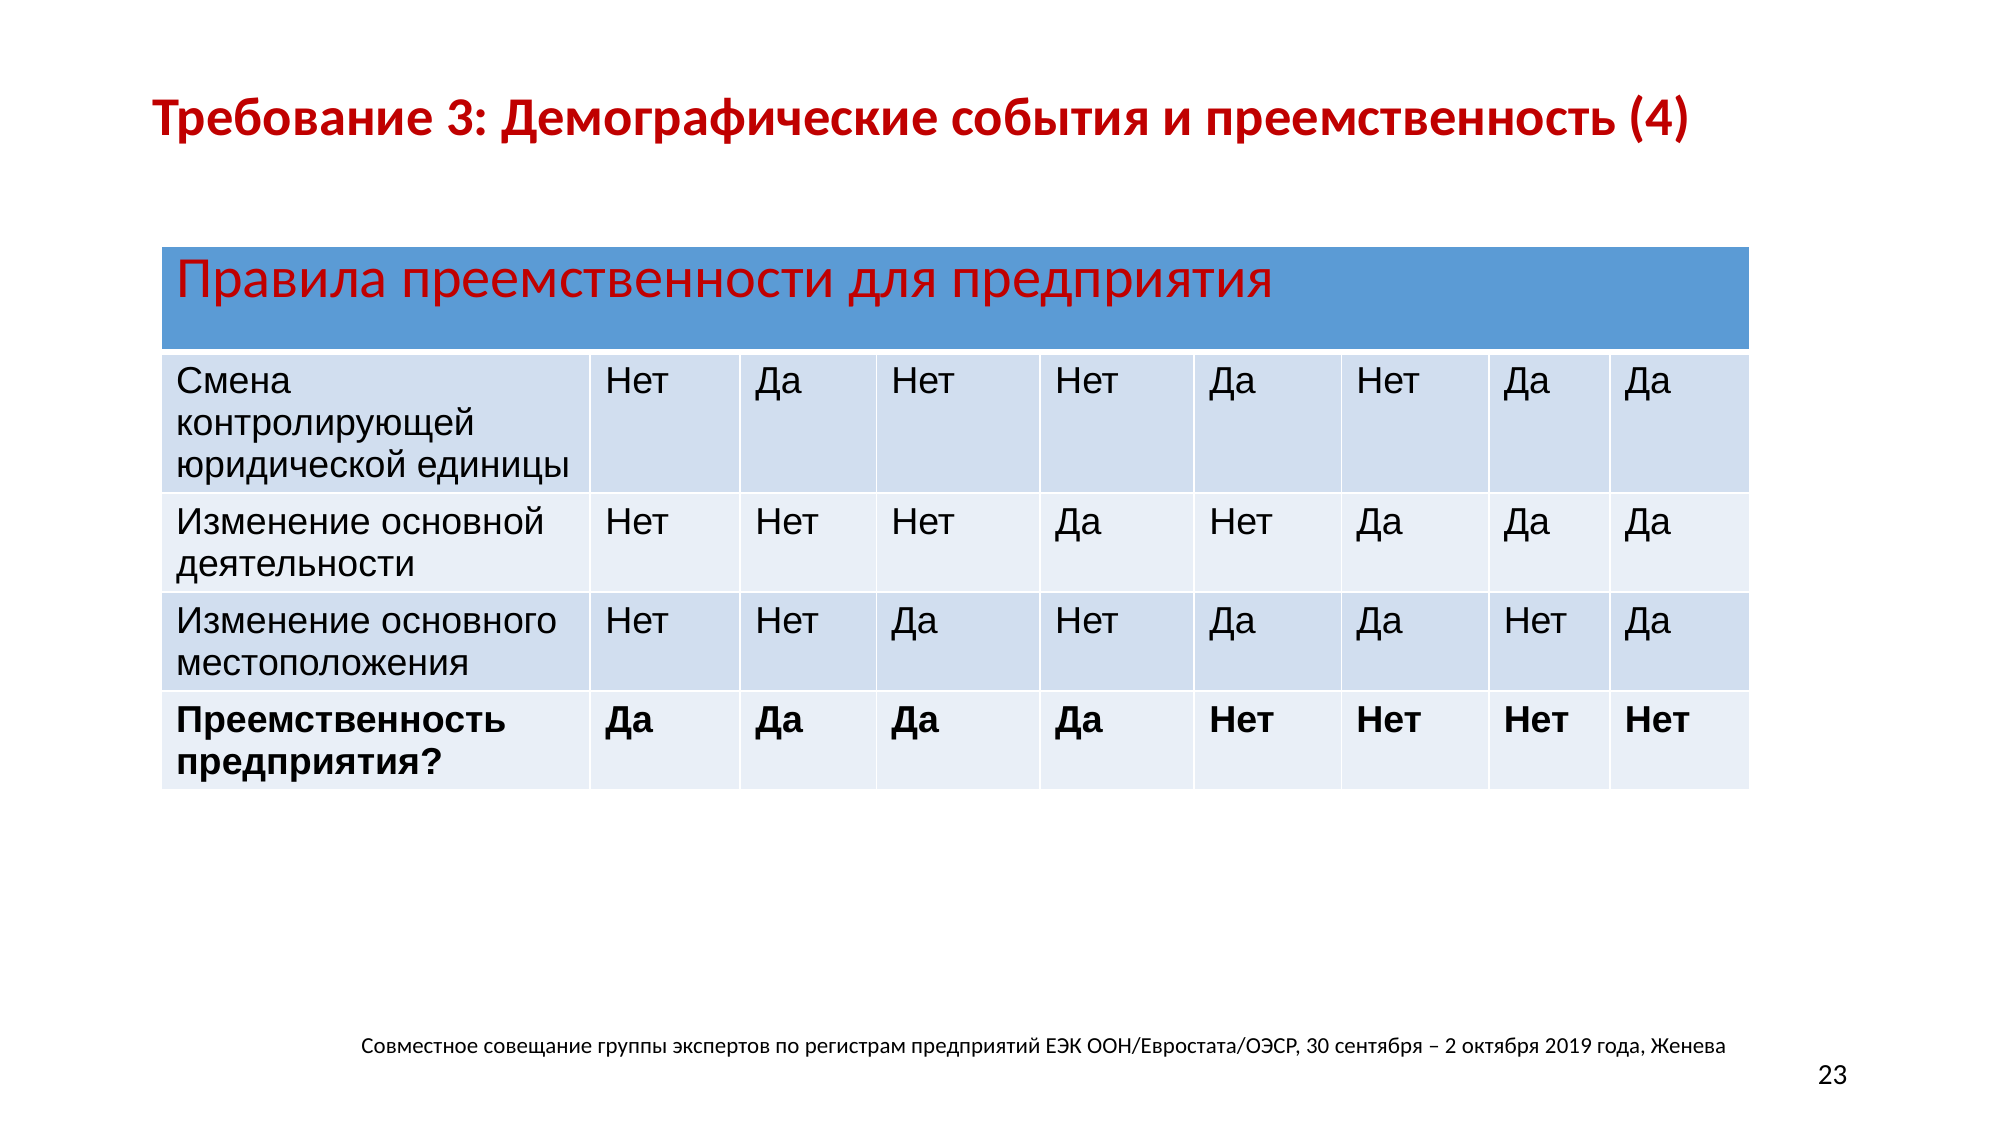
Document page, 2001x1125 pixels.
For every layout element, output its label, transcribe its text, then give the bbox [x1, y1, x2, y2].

table_cell Нет [1342, 692, 1488, 789]
table_cell Нет [591, 593, 739, 690]
table_cell Нет [1490, 593, 1609, 690]
title Требование 3: Демографические события и преемственность (4) [137, 60, 1903, 175]
table_header Правила преемственности для предприятия [162, 247, 1749, 349]
table_cell Нет [1041, 355, 1193, 492]
table_cell Да [1342, 494, 1488, 591]
table_cell Да [1041, 692, 1193, 789]
table_cell Преемственность предприятия? [162, 692, 589, 789]
table_cell Нет [591, 494, 739, 591]
table_cell Нет [1342, 355, 1488, 492]
table_cell Да [1611, 355, 1749, 492]
table_cell Да [591, 692, 739, 789]
table_cell Изменение основного местоположения [162, 593, 589, 690]
table_cell Нет [741, 593, 876, 690]
table_cell Да [877, 692, 1039, 789]
table_cell Нет [591, 355, 739, 492]
table_cell Нет [1611, 692, 1749, 789]
table_cell Да [1611, 593, 1749, 690]
table_cell Да [1195, 593, 1341, 690]
table_cell Изменение основной деятельности [162, 494, 589, 591]
table_cell Нет [1195, 692, 1341, 789]
table_cell Да [1490, 355, 1609, 492]
table_cell Нет [1490, 692, 1609, 789]
table_cell Смена контролирующей юридической единицы [162, 355, 589, 492]
table_cell Да [1490, 494, 1609, 591]
table_cell Да [741, 355, 876, 492]
table_cell Да [1195, 355, 1341, 492]
slide_number 23 [1412, 1075, 1863, 1103]
table_cell Нет [1195, 494, 1341, 591]
footer Совместное совещание группы экспертов по регистрам предприятий ЕЭК ООН/Евростата/ОЭСР, 30 сентября – 2 октября 2019 года, Женева [137, 1014, 1953, 1075]
table_cell Нет [877, 355, 1039, 492]
table_cell Нет [1041, 593, 1193, 690]
table_cell Да [1611, 494, 1749, 591]
table_cell Нет [877, 494, 1039, 591]
table_cell Нет [741, 494, 876, 591]
table_cell Да [1342, 593, 1488, 690]
table_cell Да [1041, 494, 1193, 591]
table_cell Да [877, 593, 1039, 690]
table_cell Да [741, 692, 876, 789]
